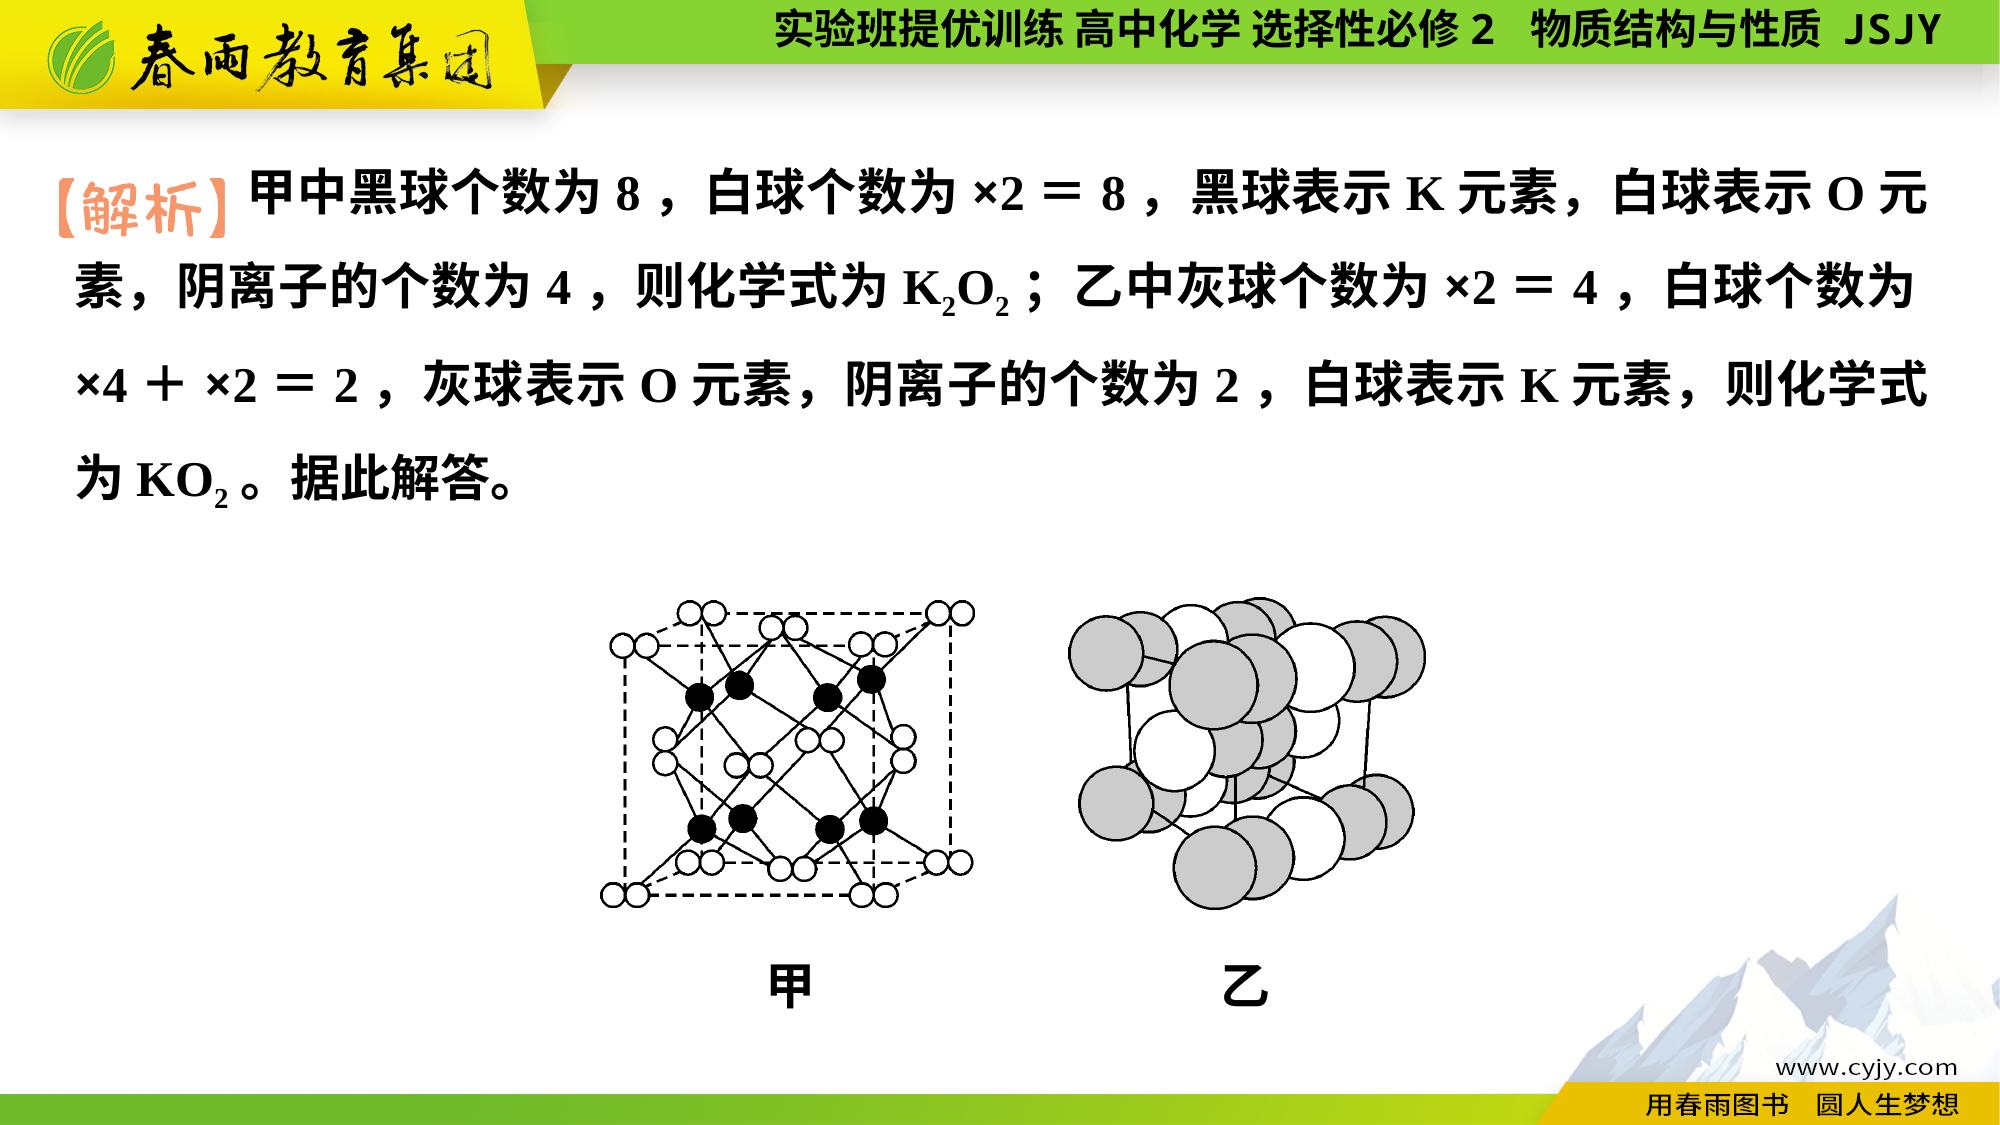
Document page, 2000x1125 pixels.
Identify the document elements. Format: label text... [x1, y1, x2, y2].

text_box 甲 乙 [751, 916, 1286, 1022]
picture [0, 0, 2000, 1125]
